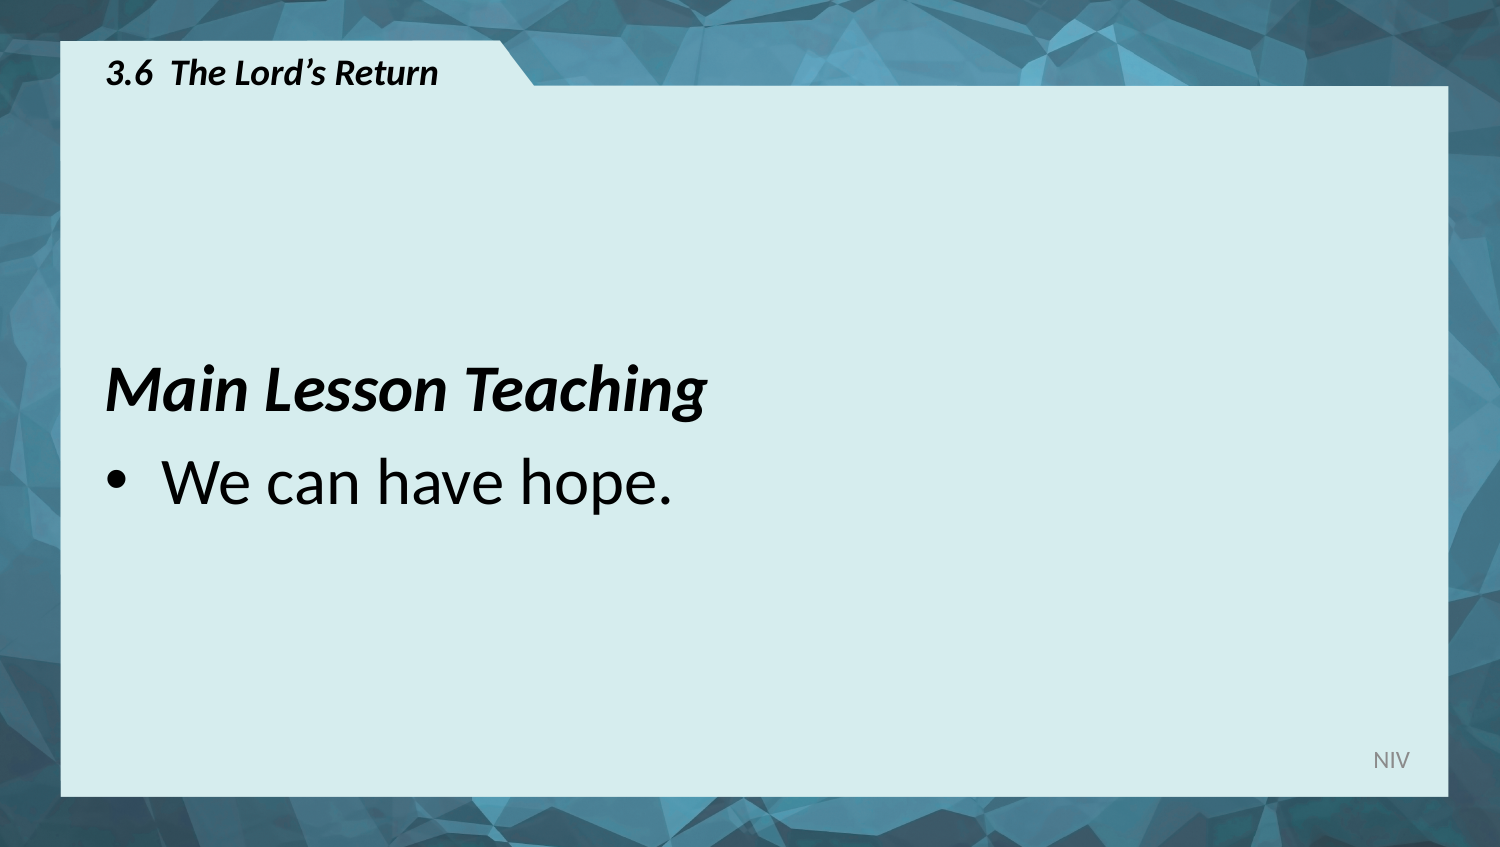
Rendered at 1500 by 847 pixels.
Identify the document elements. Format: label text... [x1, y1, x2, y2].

list Main Lesson Teaching We can have hope. [89, 141, 1403, 722]
picture [0, 0, 1500, 847]
footer NIV [950, 736, 1425, 782]
title 3.6 The Lord’s Return [89, 33, 1420, 108]
